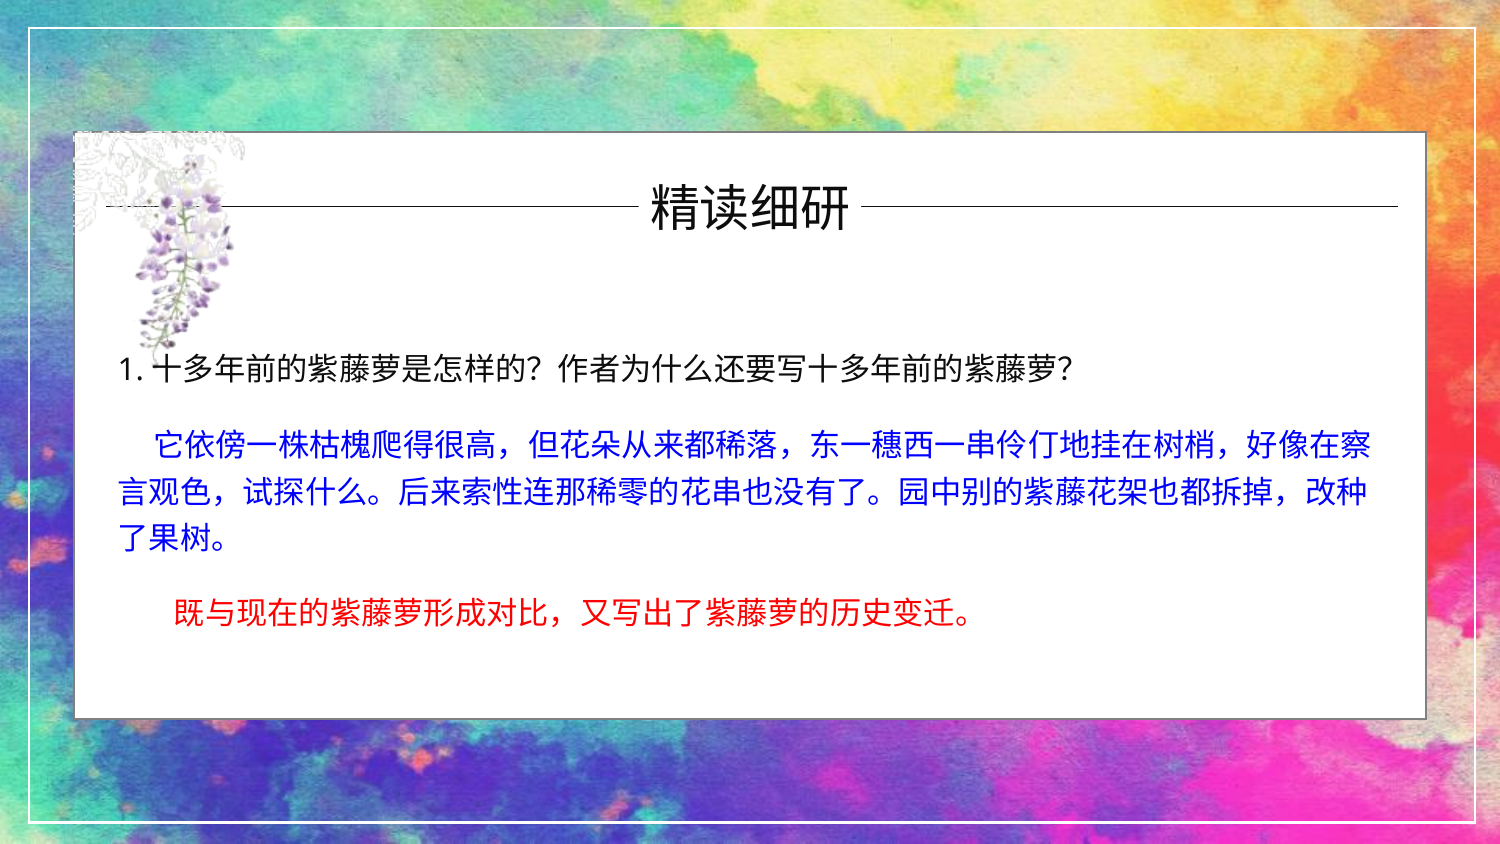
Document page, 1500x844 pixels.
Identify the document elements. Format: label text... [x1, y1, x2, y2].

picture [0, 0, 1500, 844]
text_box 它依傍一株枯槐爬得很高，但花朵从来都稀落，东一穗西一串伶仃地挂在树梢，好像在察言观色，试探什么。后来索性连那稀零的花串也没有了。园中别的紫藤花架也都拆掉，改种了果树。 [106, 410, 1398, 562]
text_box 精读细研 [638, 207, 862, 243]
text_box 1.十多年前的紫藤萝是怎样的？作者为什么还要写十多年前的紫藤萝？ [272, 336, 1157, 393]
text_box [28, 27, 1476, 824]
text_box 精读细研 [638, 171, 862, 206]
text_box 既与现在的紫藤萝形成对比，又写出了紫藤萝的历史变迁。 [106, 580, 1033, 637]
